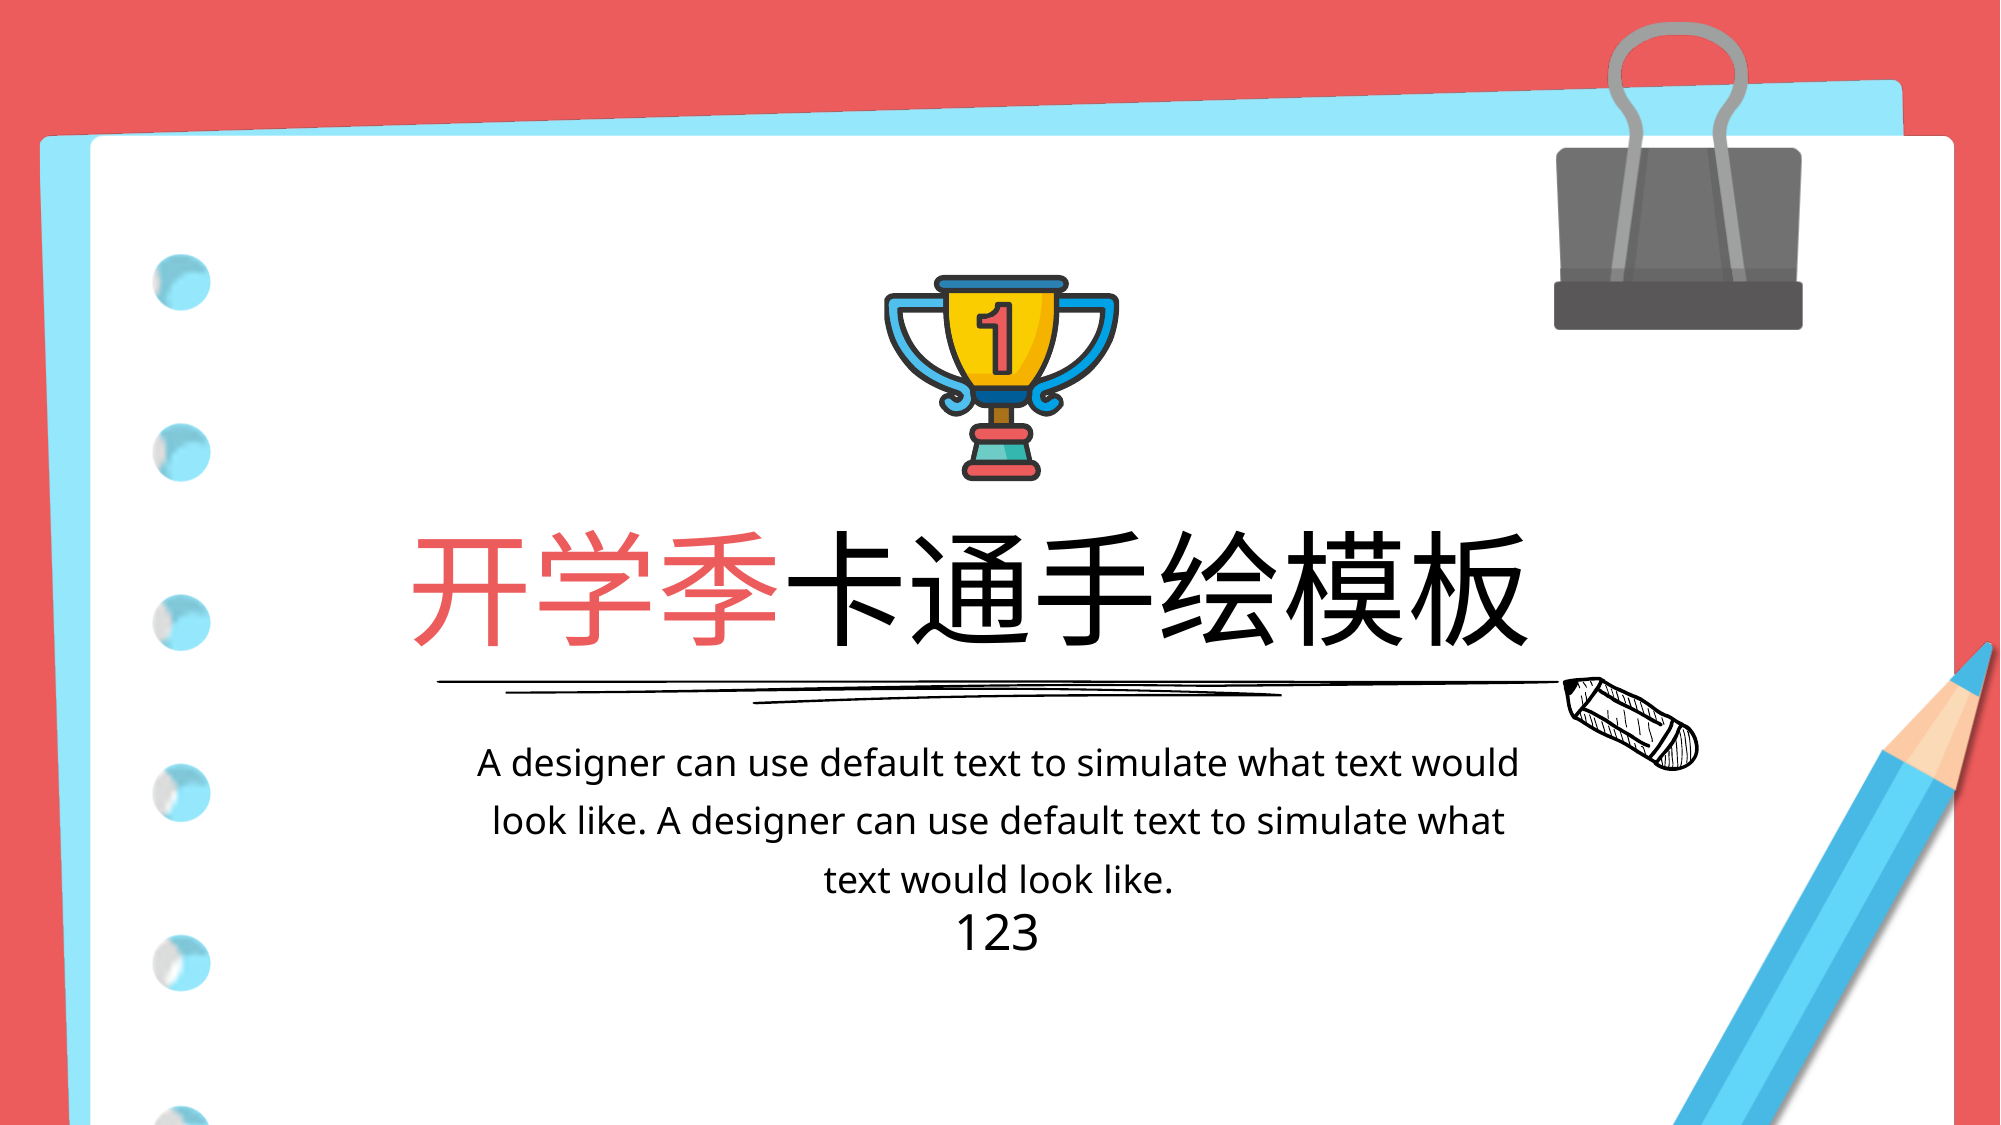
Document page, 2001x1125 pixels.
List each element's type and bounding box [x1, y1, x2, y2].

picture [39, 22, 2001, 1125]
text_box [1574, 661, 1689, 783]
